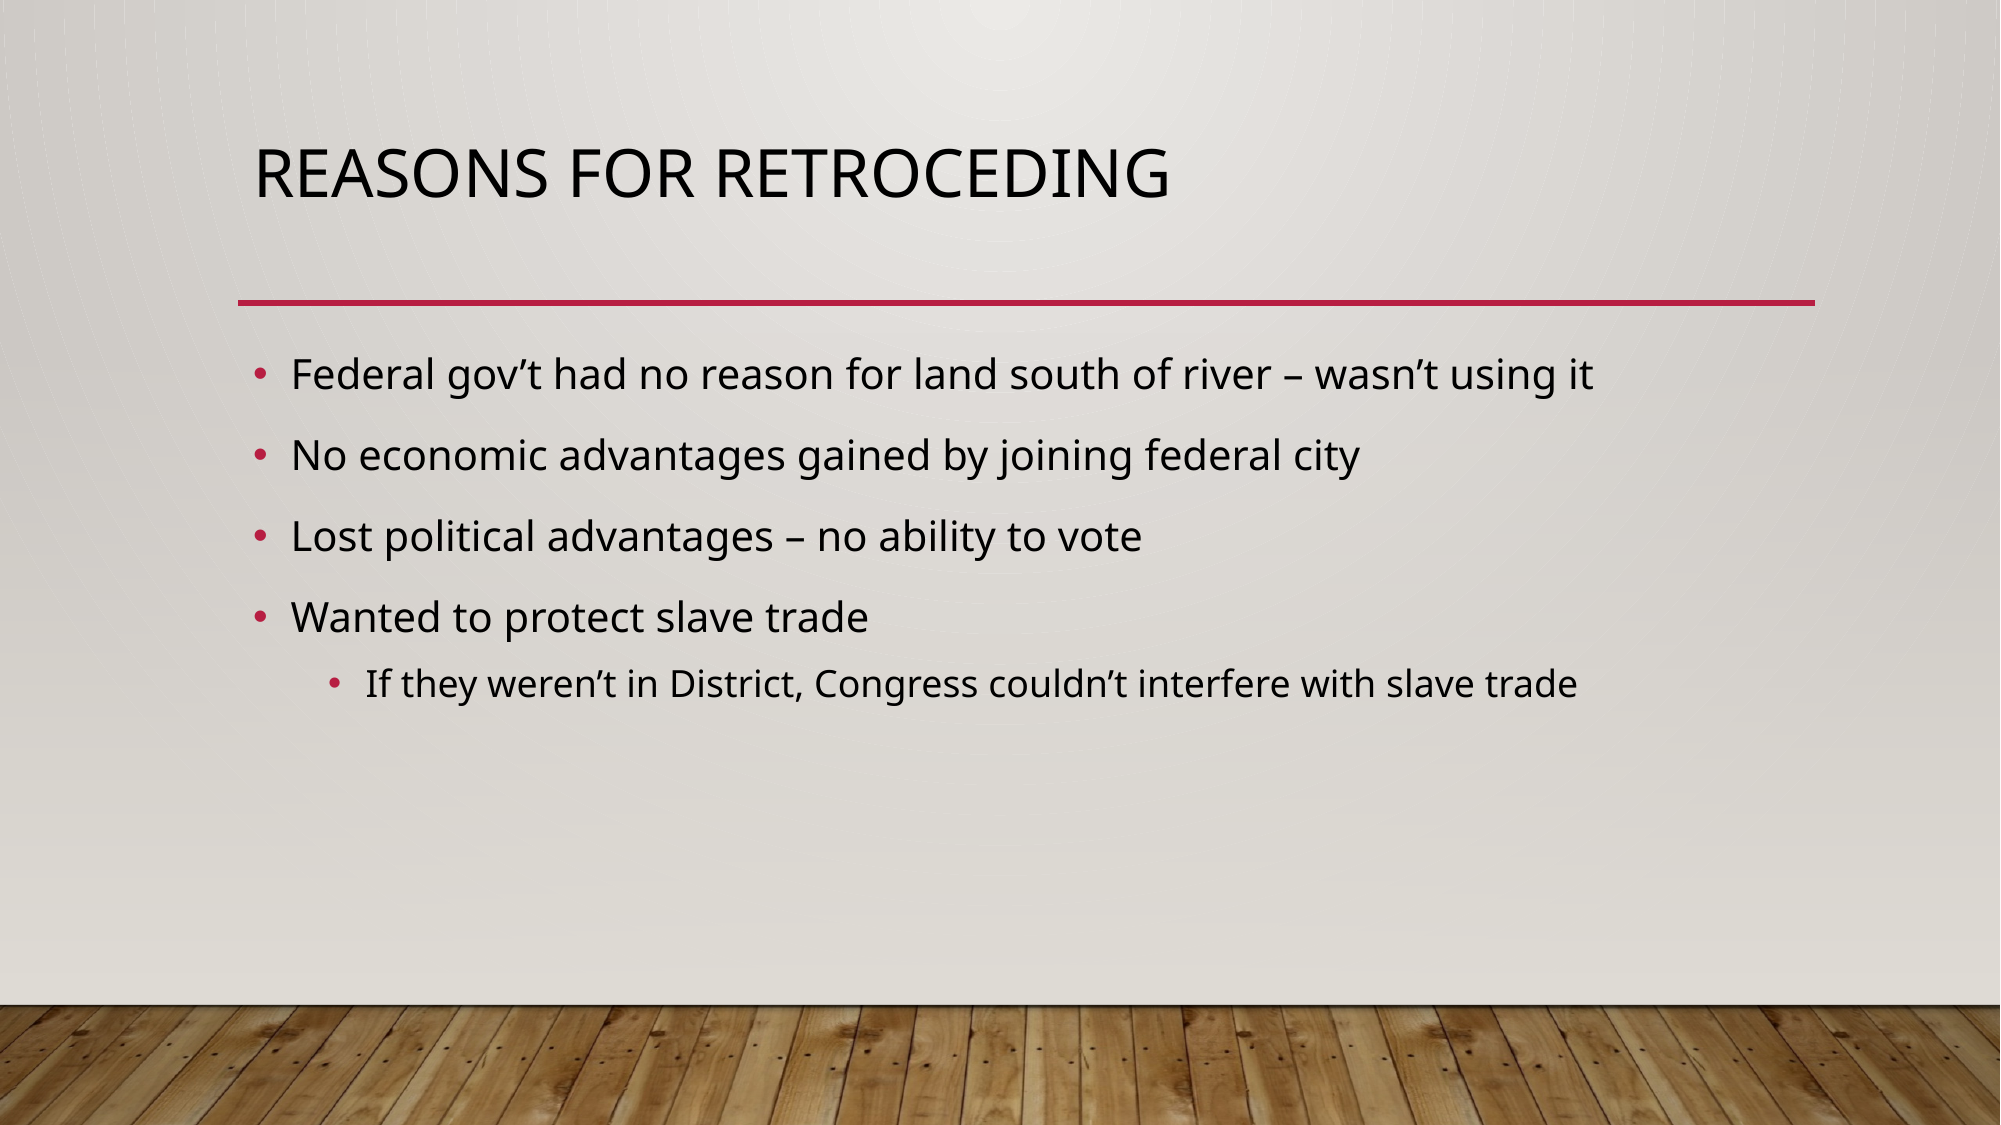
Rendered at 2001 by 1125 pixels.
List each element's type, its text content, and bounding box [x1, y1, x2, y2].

title Reasons for Retroceding [238, 131, 1814, 305]
picture [0, 1005, 2000, 1125]
list Federal gov’t had no reason for land south of river – wasn’t using it No economic advantages gained by joining federal city Lost political advantages – no ability to vote Wanted to protect slave trade If they weren’t in District, Congress couldn’t interfere with slave trade [238, 330, 1814, 897]
